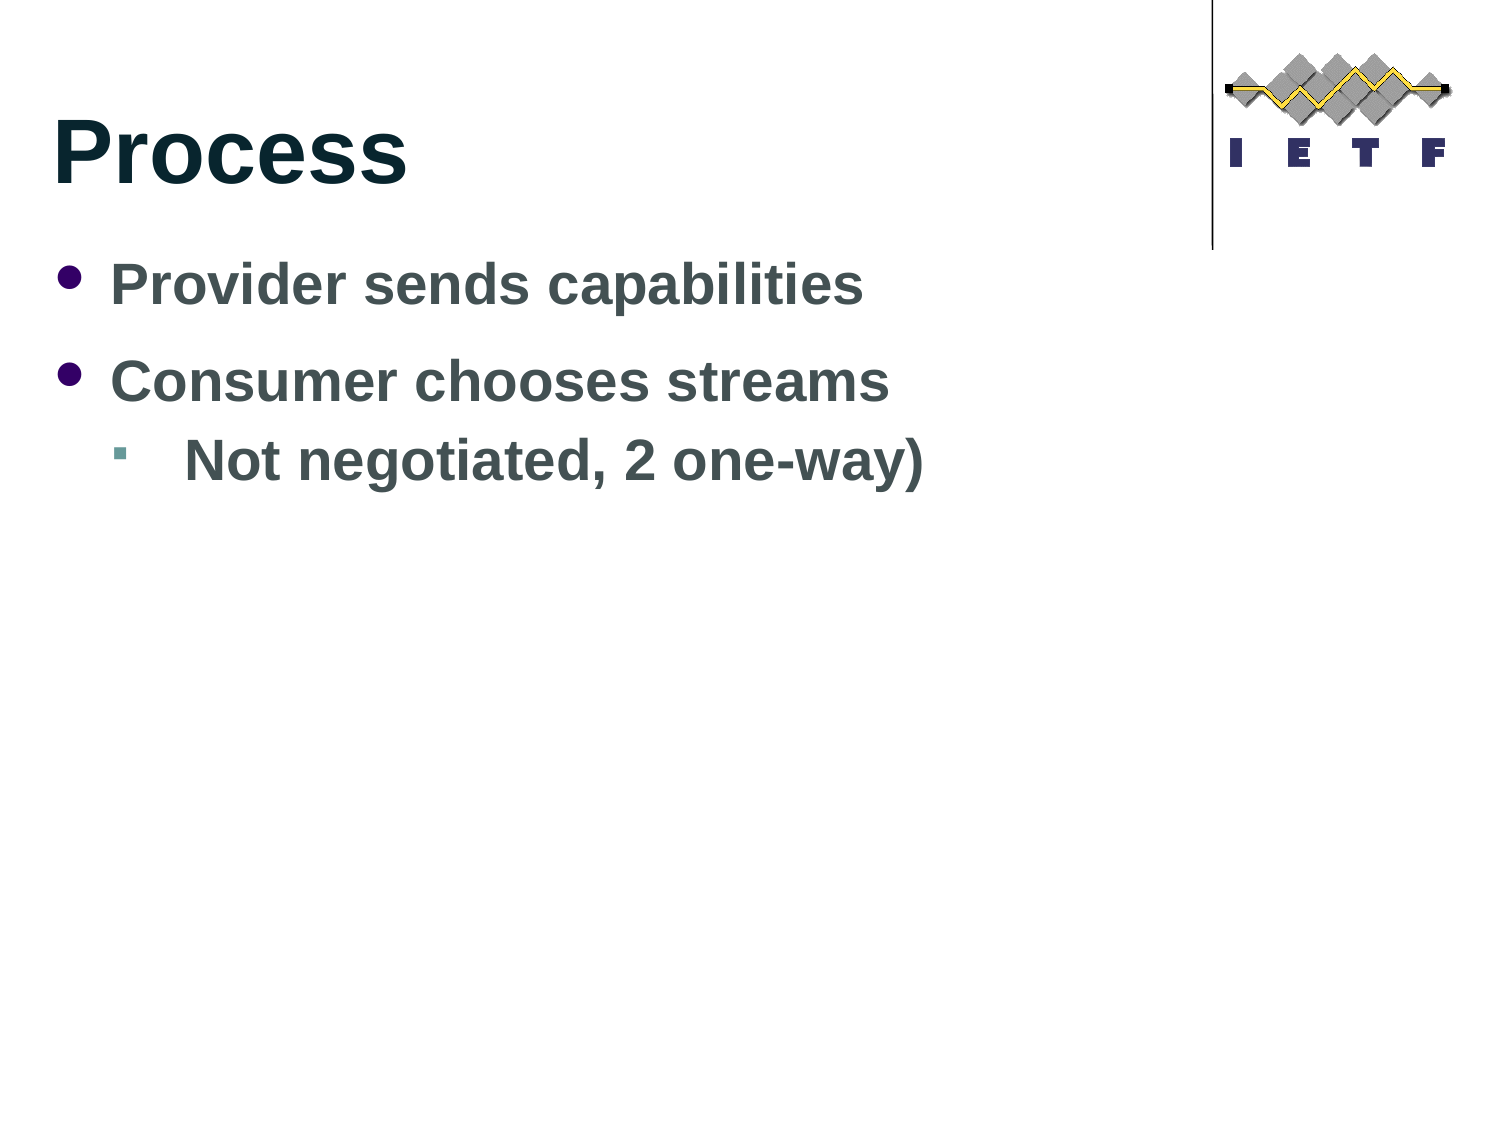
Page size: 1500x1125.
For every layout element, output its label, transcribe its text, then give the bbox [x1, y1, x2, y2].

list Provider sends capabilities Consumer chooses streams Not negotiated, 2 one-way) [39, 243, 1447, 1036]
title Process [37, 70, 1447, 209]
picture [1212, 37, 1463, 181]
